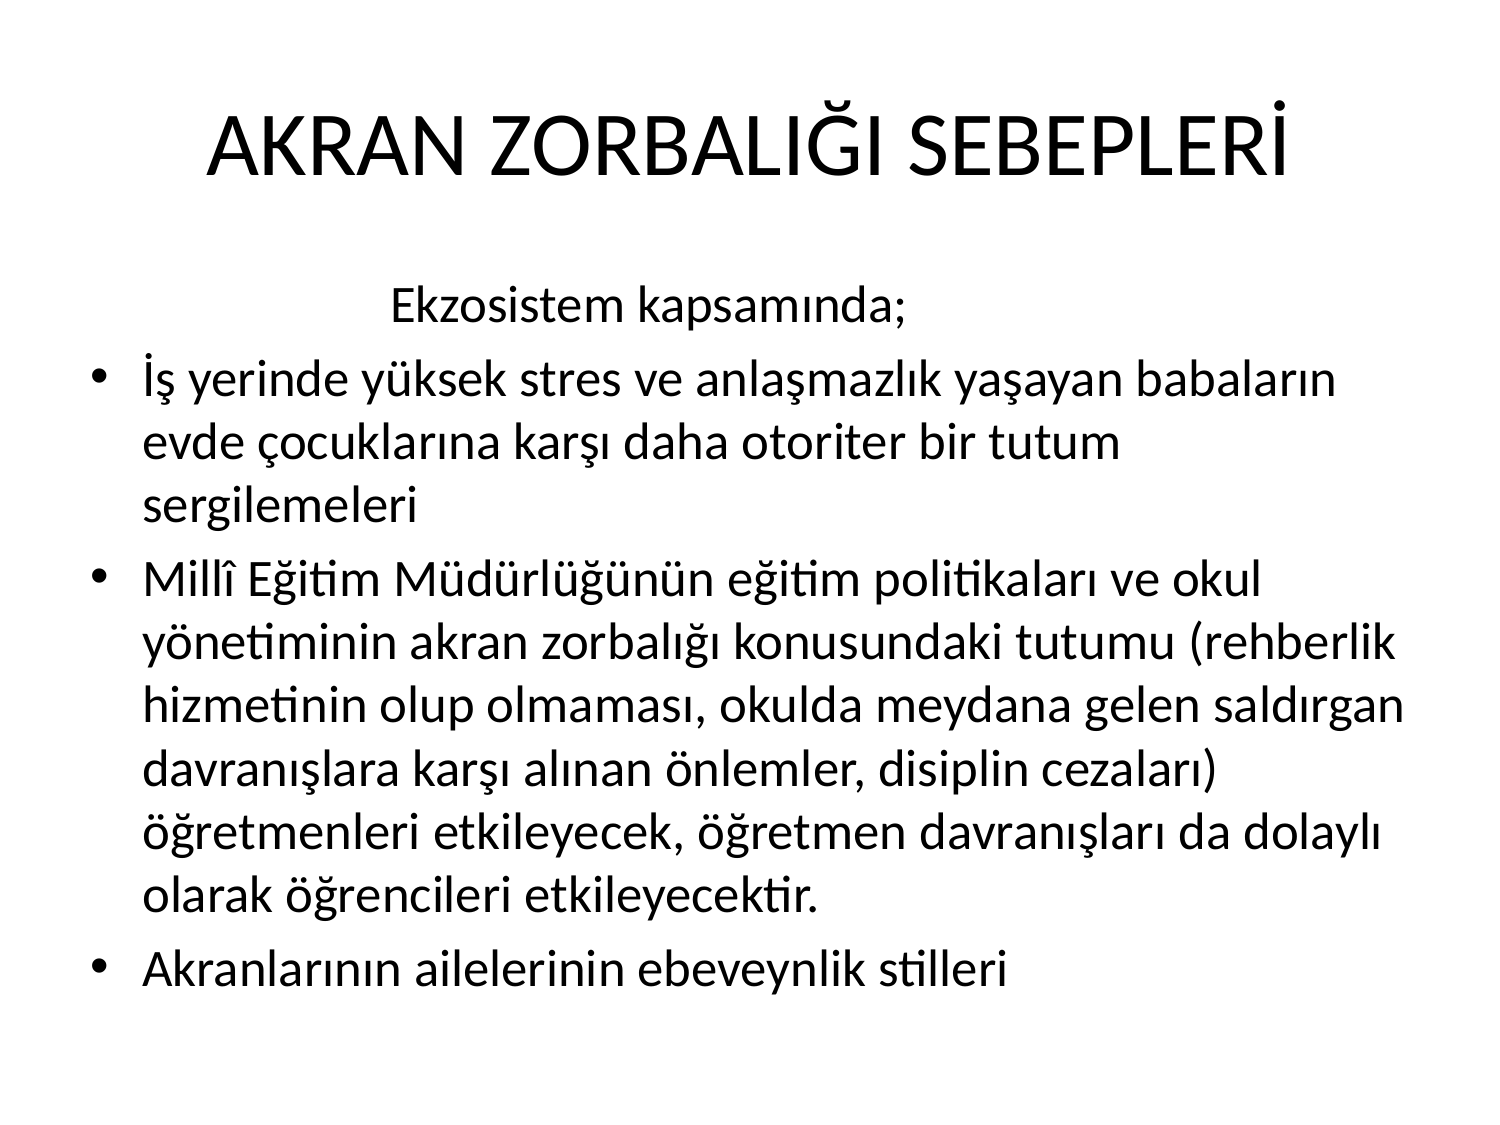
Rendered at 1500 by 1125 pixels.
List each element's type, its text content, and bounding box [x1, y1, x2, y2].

list Ekzosistem kapsamında; İş yerinde yüksek stres ve anlaşmazlık yaşayan babaların evde çocuklarına karşı daha otoriter bir tutum sergilemeleri Millî Eğitim Müdürlüğünün eğitim politikaları ve okul yönetiminin akran zorbalığı konusundaki tutumu (rehberlik hizmetinin olup olmaması, okulda meydana gelen saldırgan davranışlara karşı alınan önlemler, disiplin cezaları) öğretmenleri etkileyecek, öğretmen davranışları da dolaylı olarak öğrencileri etkileyecektir. Akranlarının ailelerinin ebeveynlik stilleri [75, 262, 1425, 1005]
title AKRAN ZORBALIĞI SEBEPLERİ [75, 45, 1425, 233]
